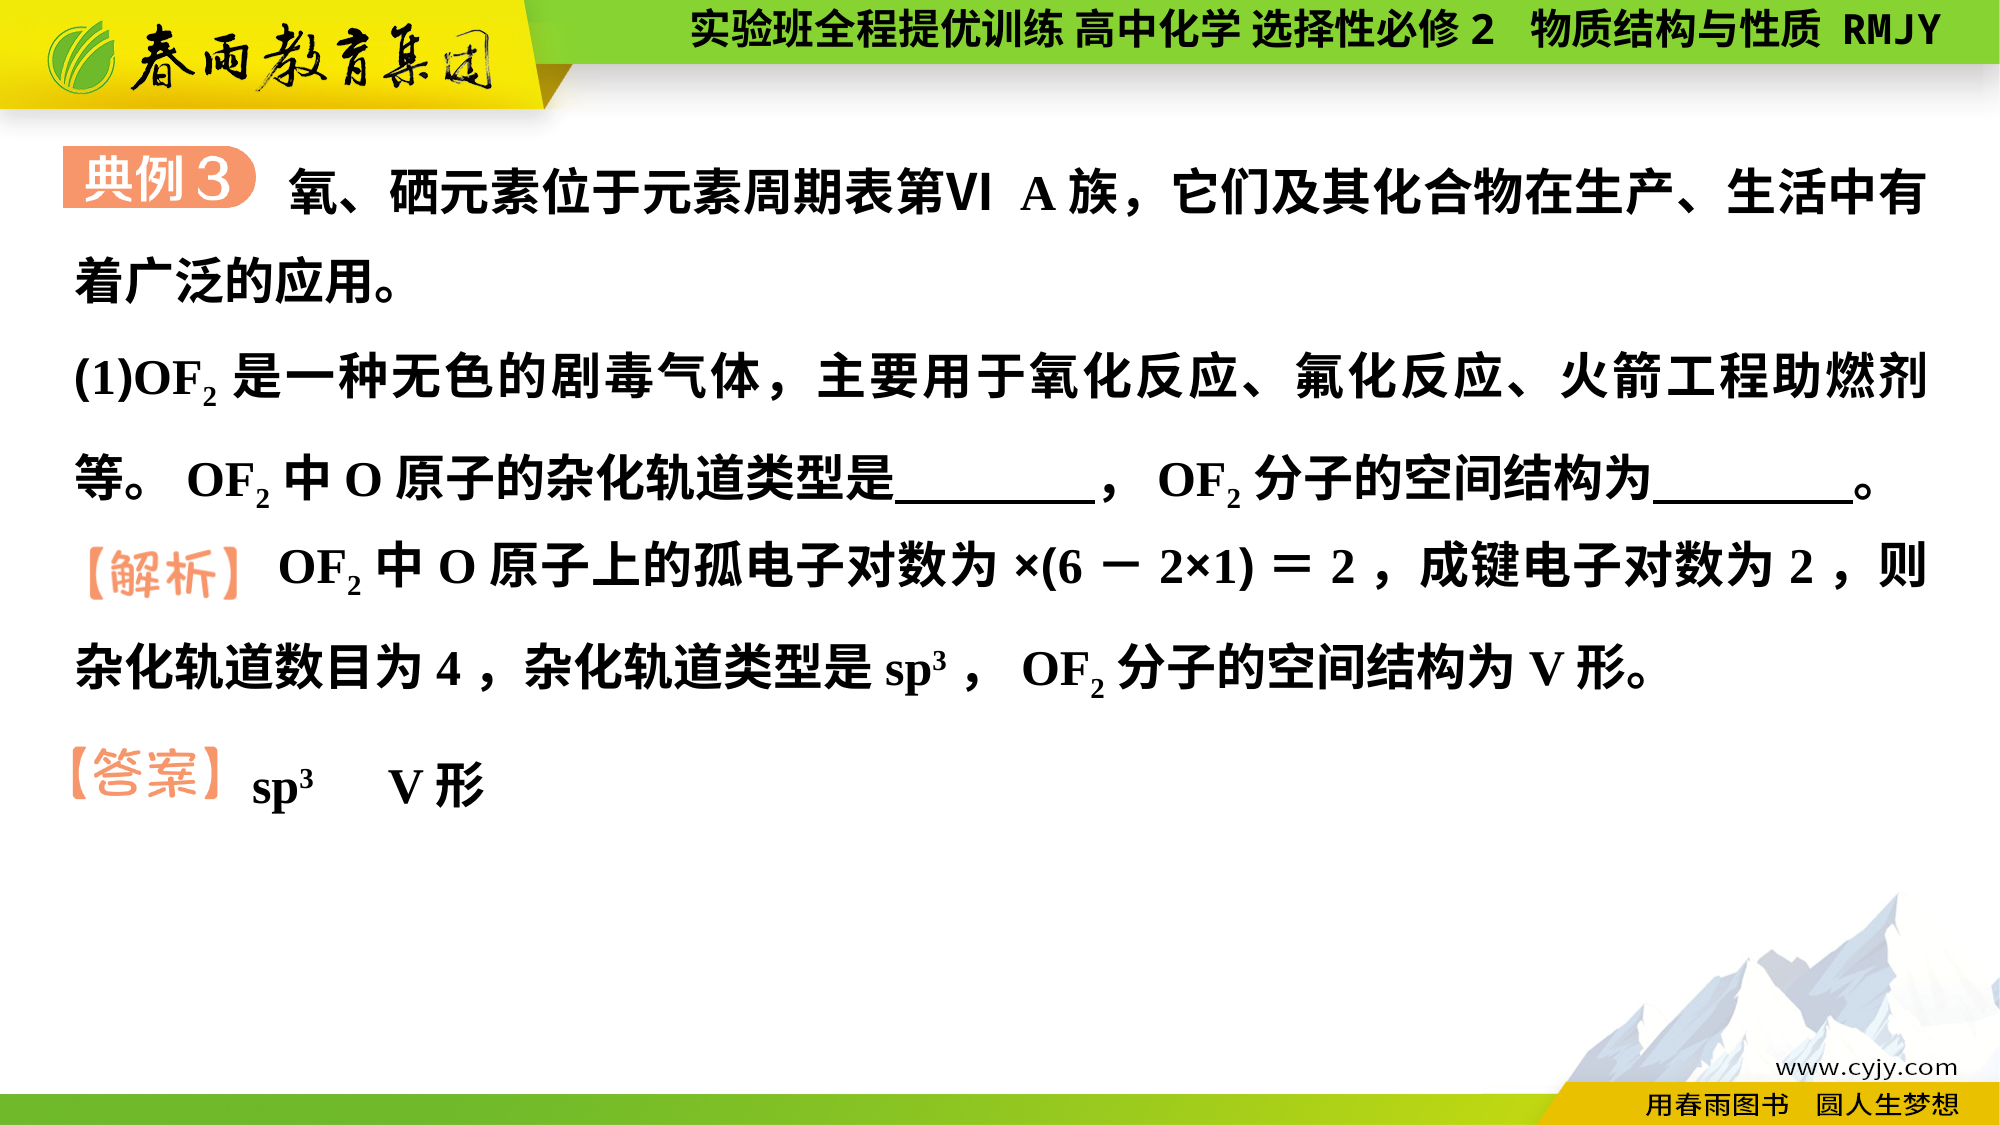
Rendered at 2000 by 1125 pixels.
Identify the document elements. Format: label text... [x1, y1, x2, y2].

text_box sp3 V形 [237, 715, 1926, 821]
list 氧、硒元素位于元素周期表第Ⅵ A族，它们及其化合物在生产、生活中有着广泛的应用。 (1)OF2是一种无色的剧毒气体，主要用于氧化反应、氟化反应、火箭工程助燃剂等。OF2中O原子的杂化轨道类型是 ，OF2分子的空间结构为 。 [59, 122, 1944, 490]
picture [0, 0, 2000, 1125]
